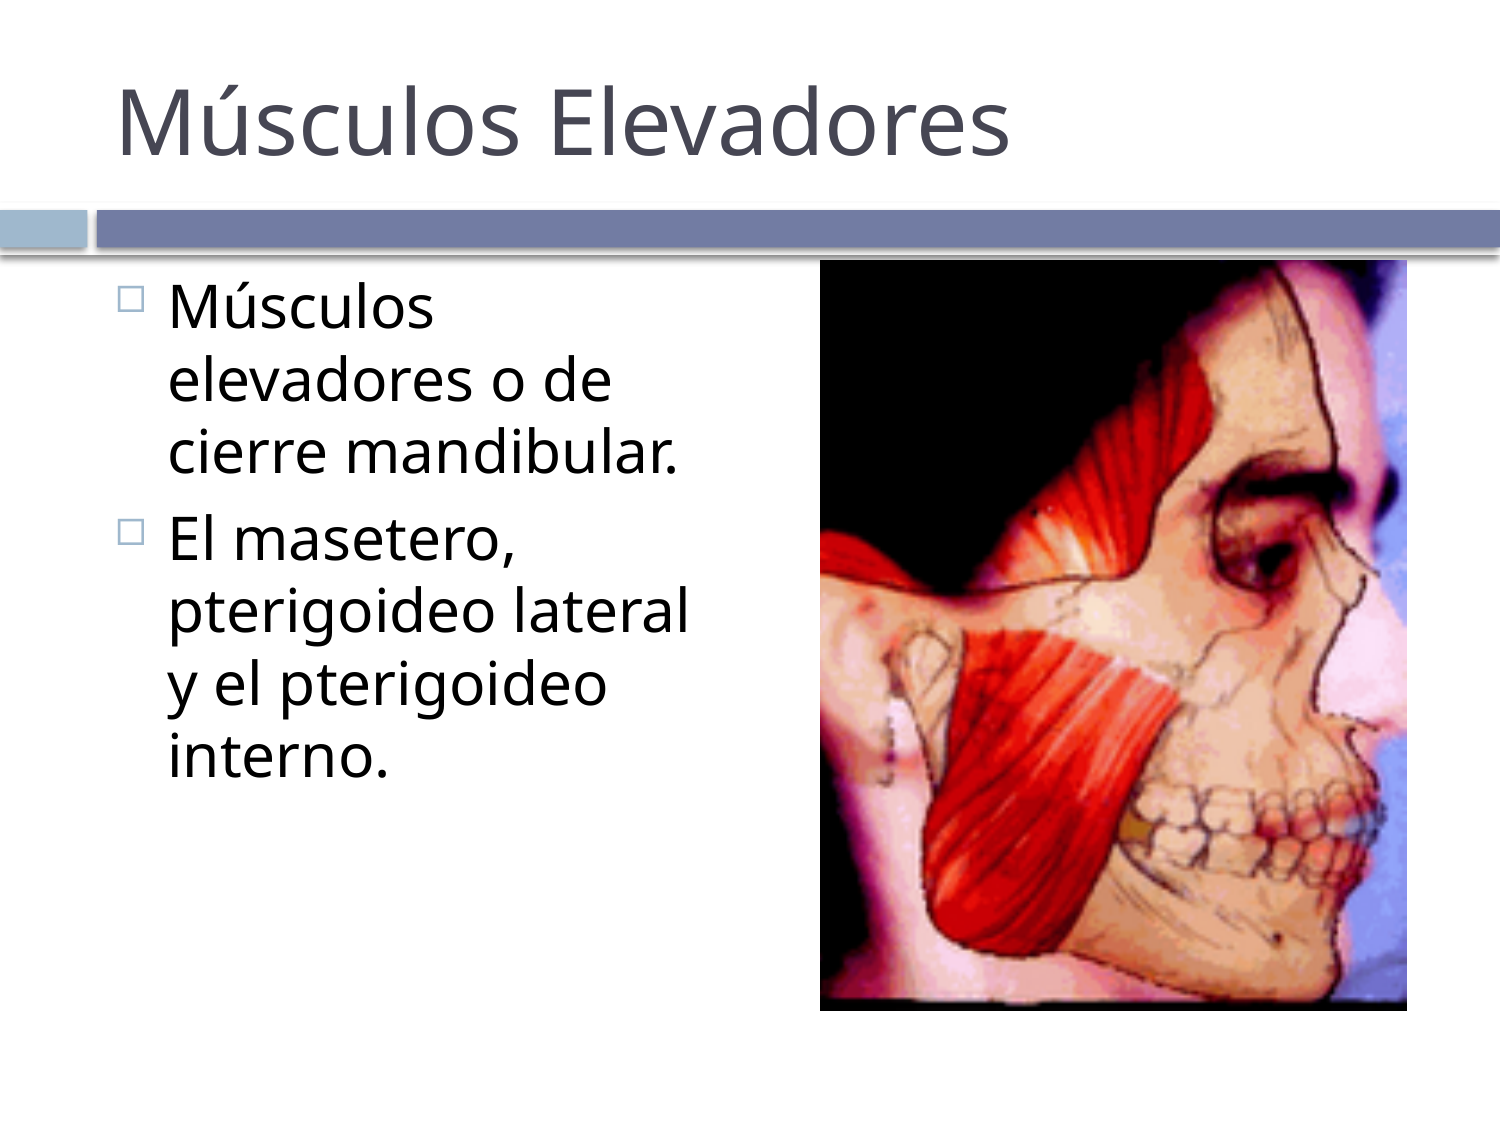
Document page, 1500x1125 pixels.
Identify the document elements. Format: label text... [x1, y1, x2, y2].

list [794, 260, 1433, 1011]
title Músculos Elevadores [99, 37, 1438, 200]
list Músculos elevadores o de cierre mandibular. El masetero, pterigoideo lateral y el pterigoideo interno. [99, 260, 738, 1011]
